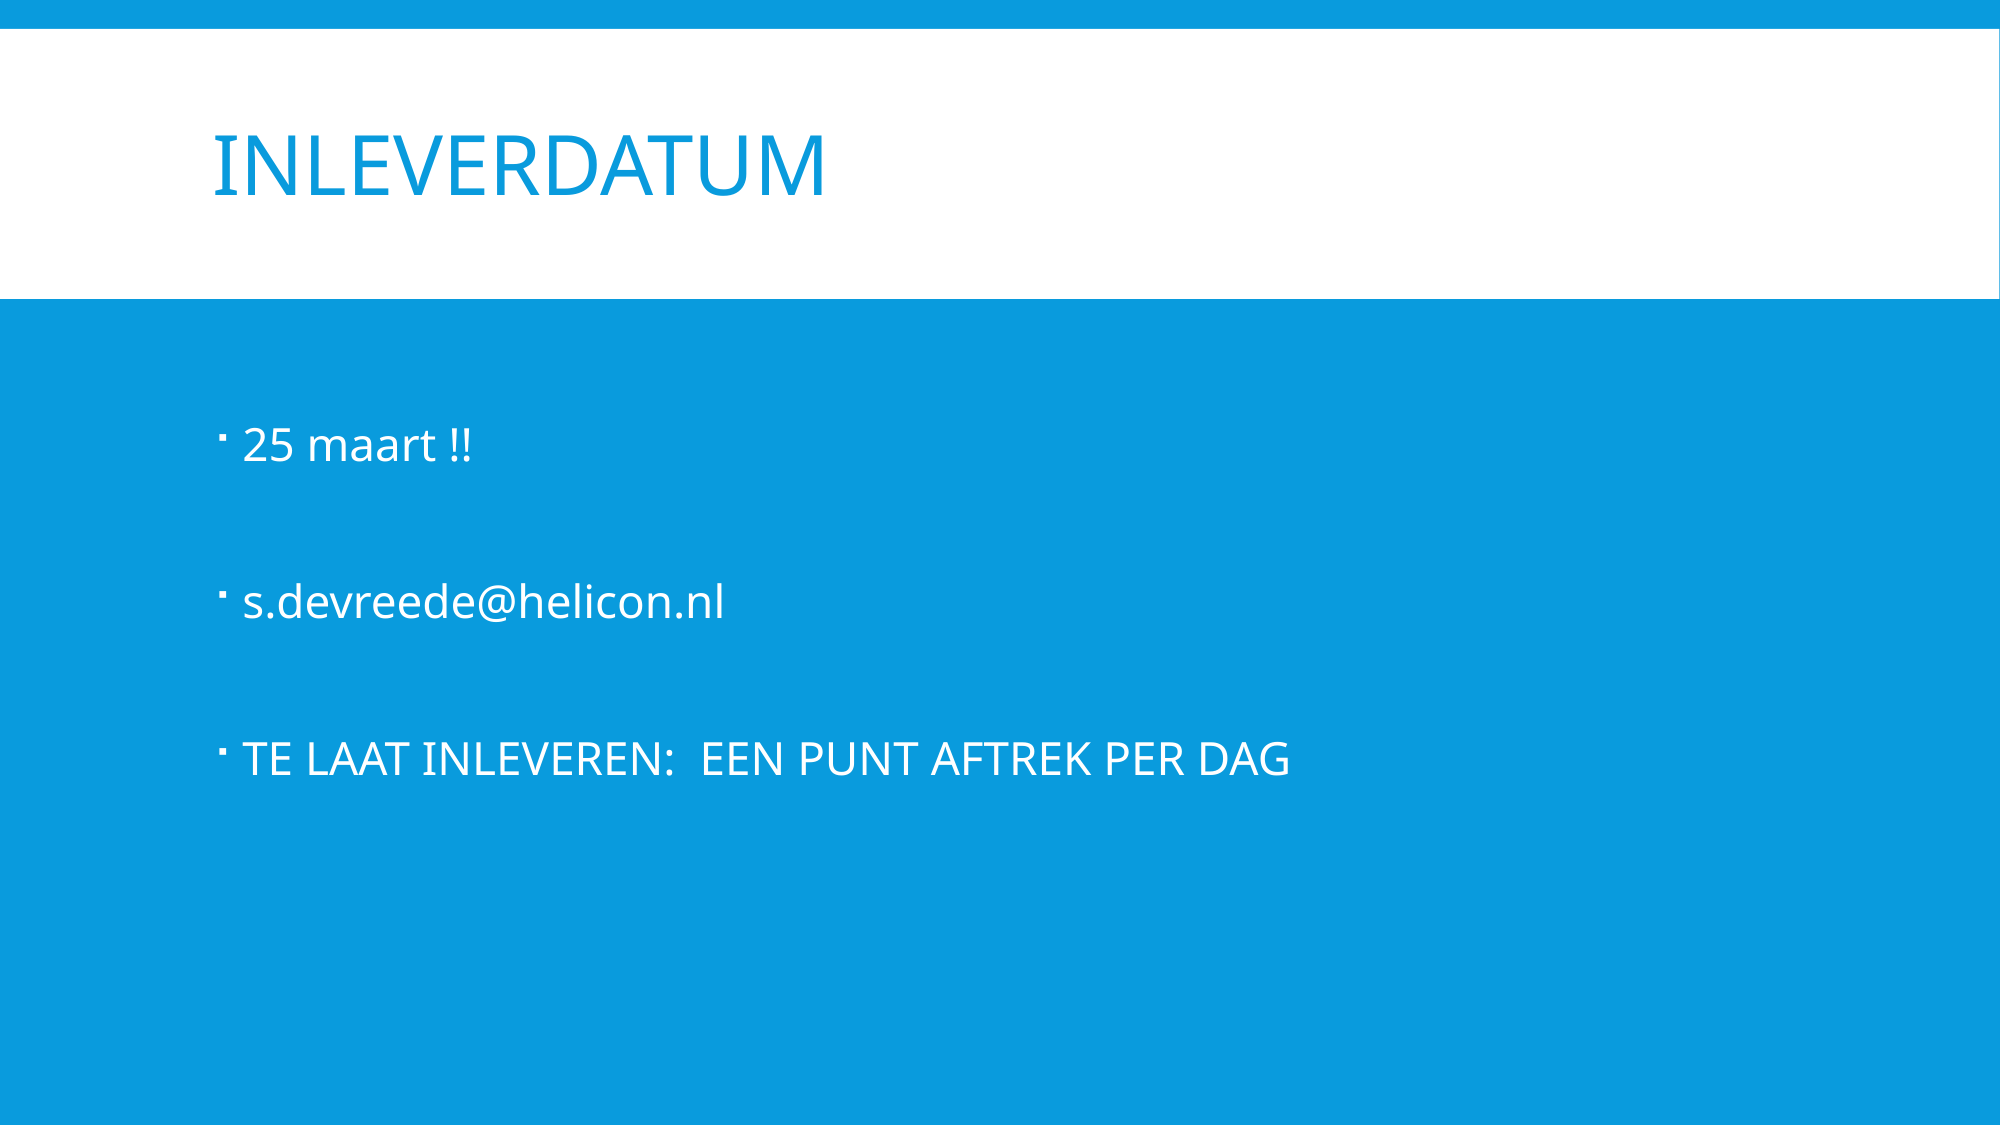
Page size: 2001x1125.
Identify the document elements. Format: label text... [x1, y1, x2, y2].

title INleverdatum [197, 46, 1803, 295]
list 25 maart !! s.devreede@helicon.nl TE LAAT INLEVEREN: EEN PUNT AFTREK PER DAG [197, 329, 1803, 1020]
